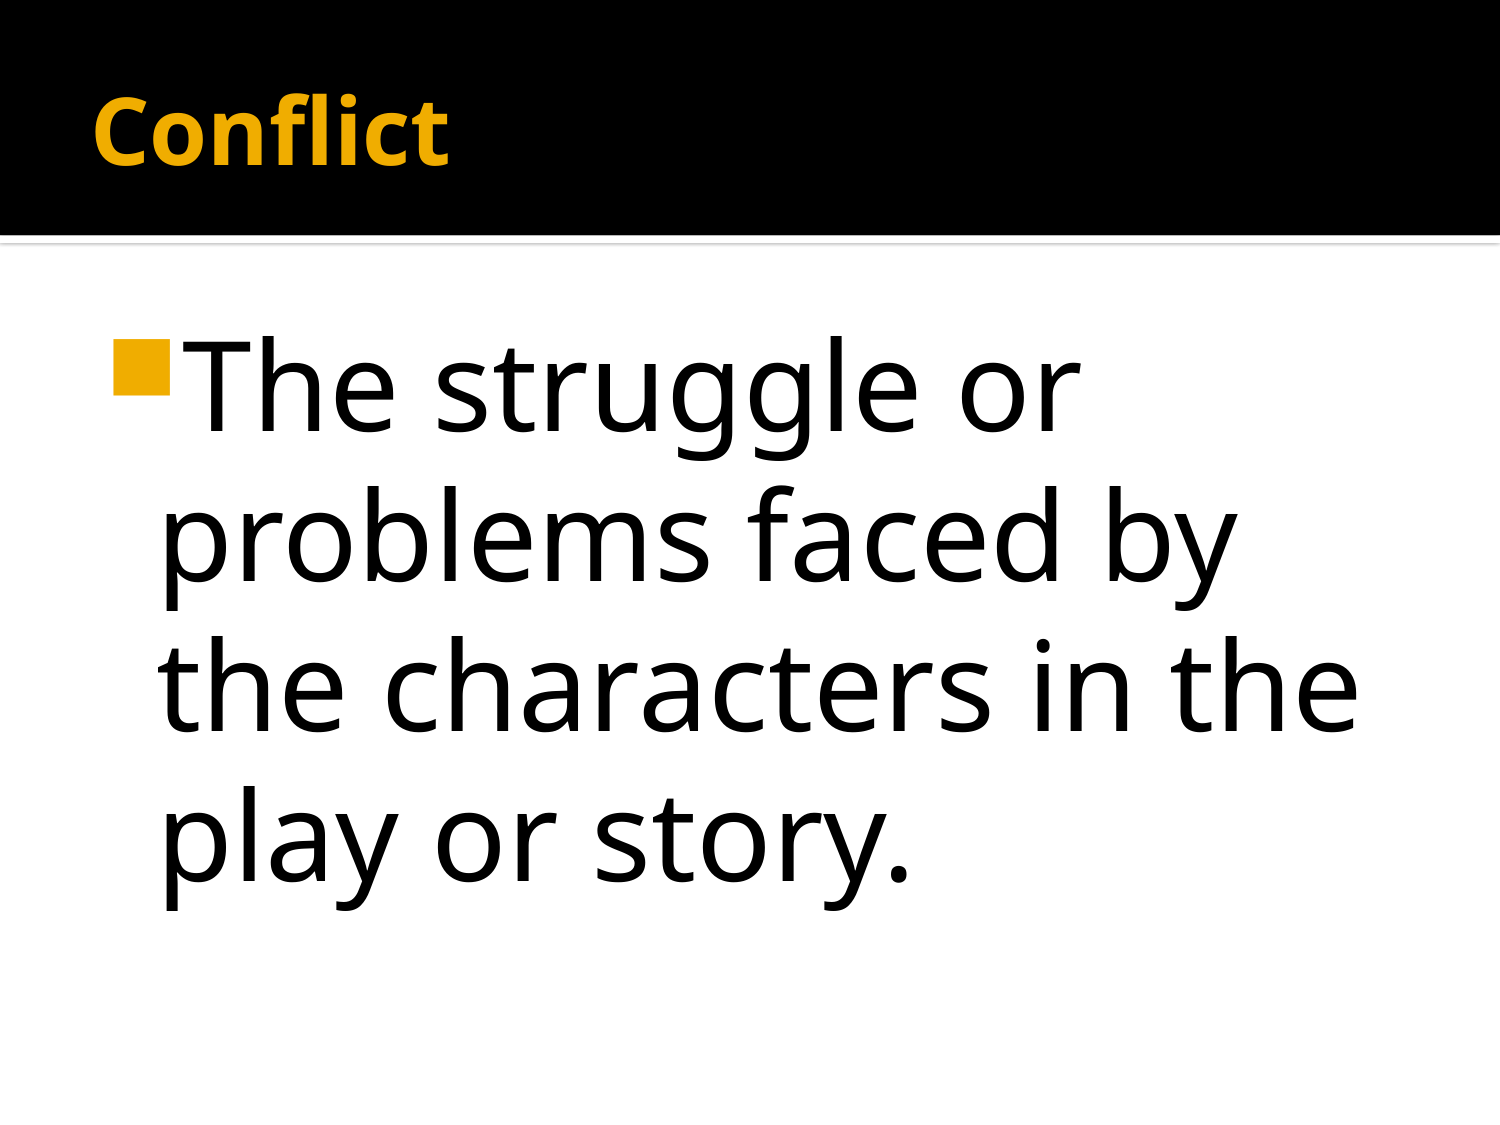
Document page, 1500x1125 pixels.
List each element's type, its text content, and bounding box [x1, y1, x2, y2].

list The struggle or problems faced by the characters in the play or story. [75, 291, 1425, 1050]
title Conflict [75, 25, 1425, 231]
